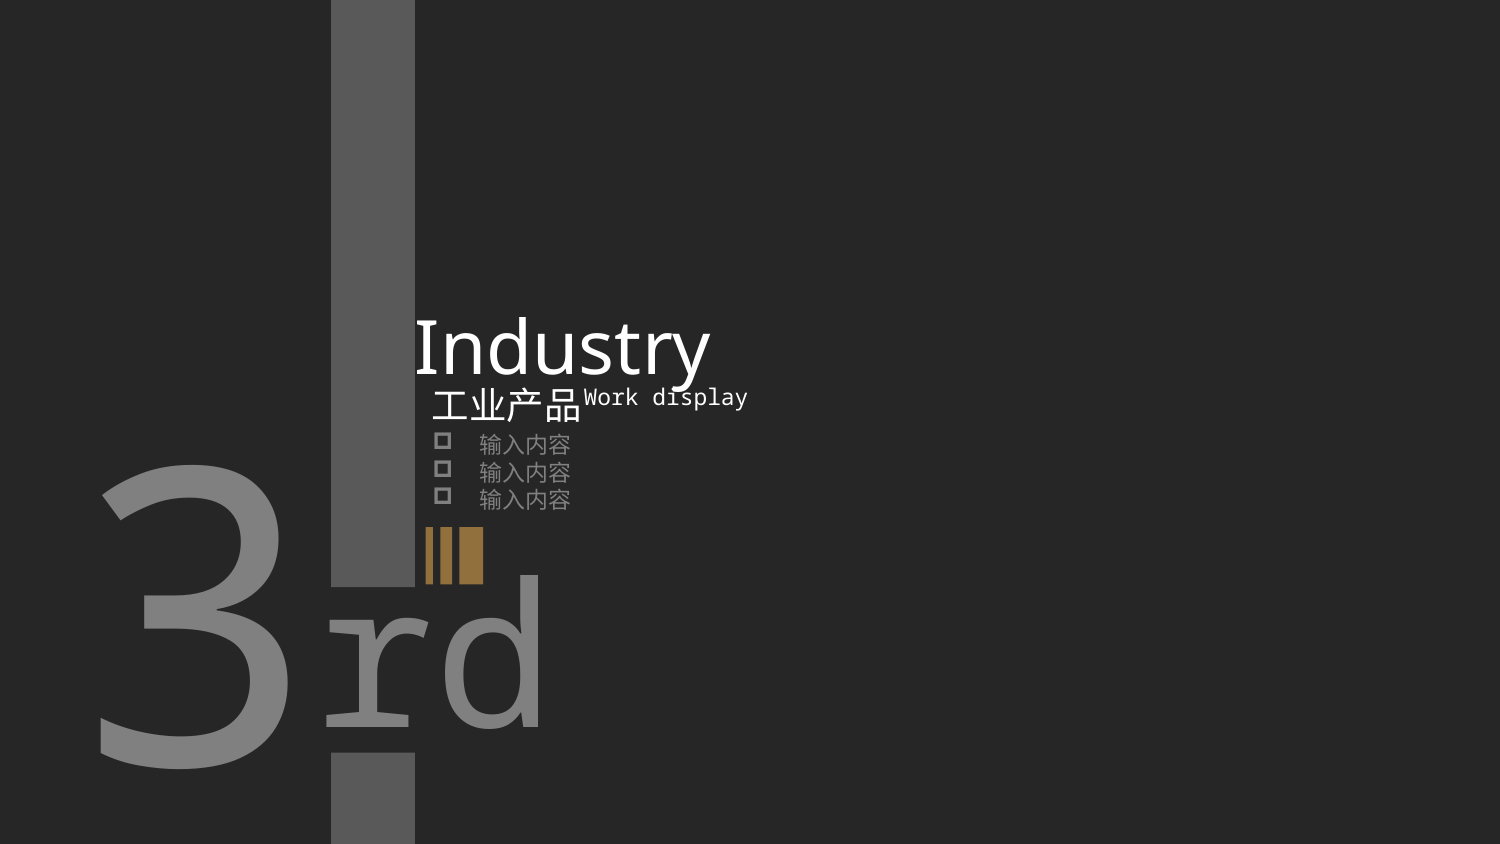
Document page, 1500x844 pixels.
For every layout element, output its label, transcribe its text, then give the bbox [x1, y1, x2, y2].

text_box [417, 0, 1500, 844]
text_box 工业产品 [416, 374, 677, 480]
text_box Industry [400, 291, 727, 397]
text_box Work display [677, 374, 764, 417]
text_box 3 [56, 343, 335, 844]
text_box [0, 0, 329, 844]
text_box [329, 750, 417, 844]
text_box 输入内容 输入内容 输入内容 [417, 423, 587, 521]
text_box [329, 0, 417, 519]
text_box rd [299, 519, 569, 775]
